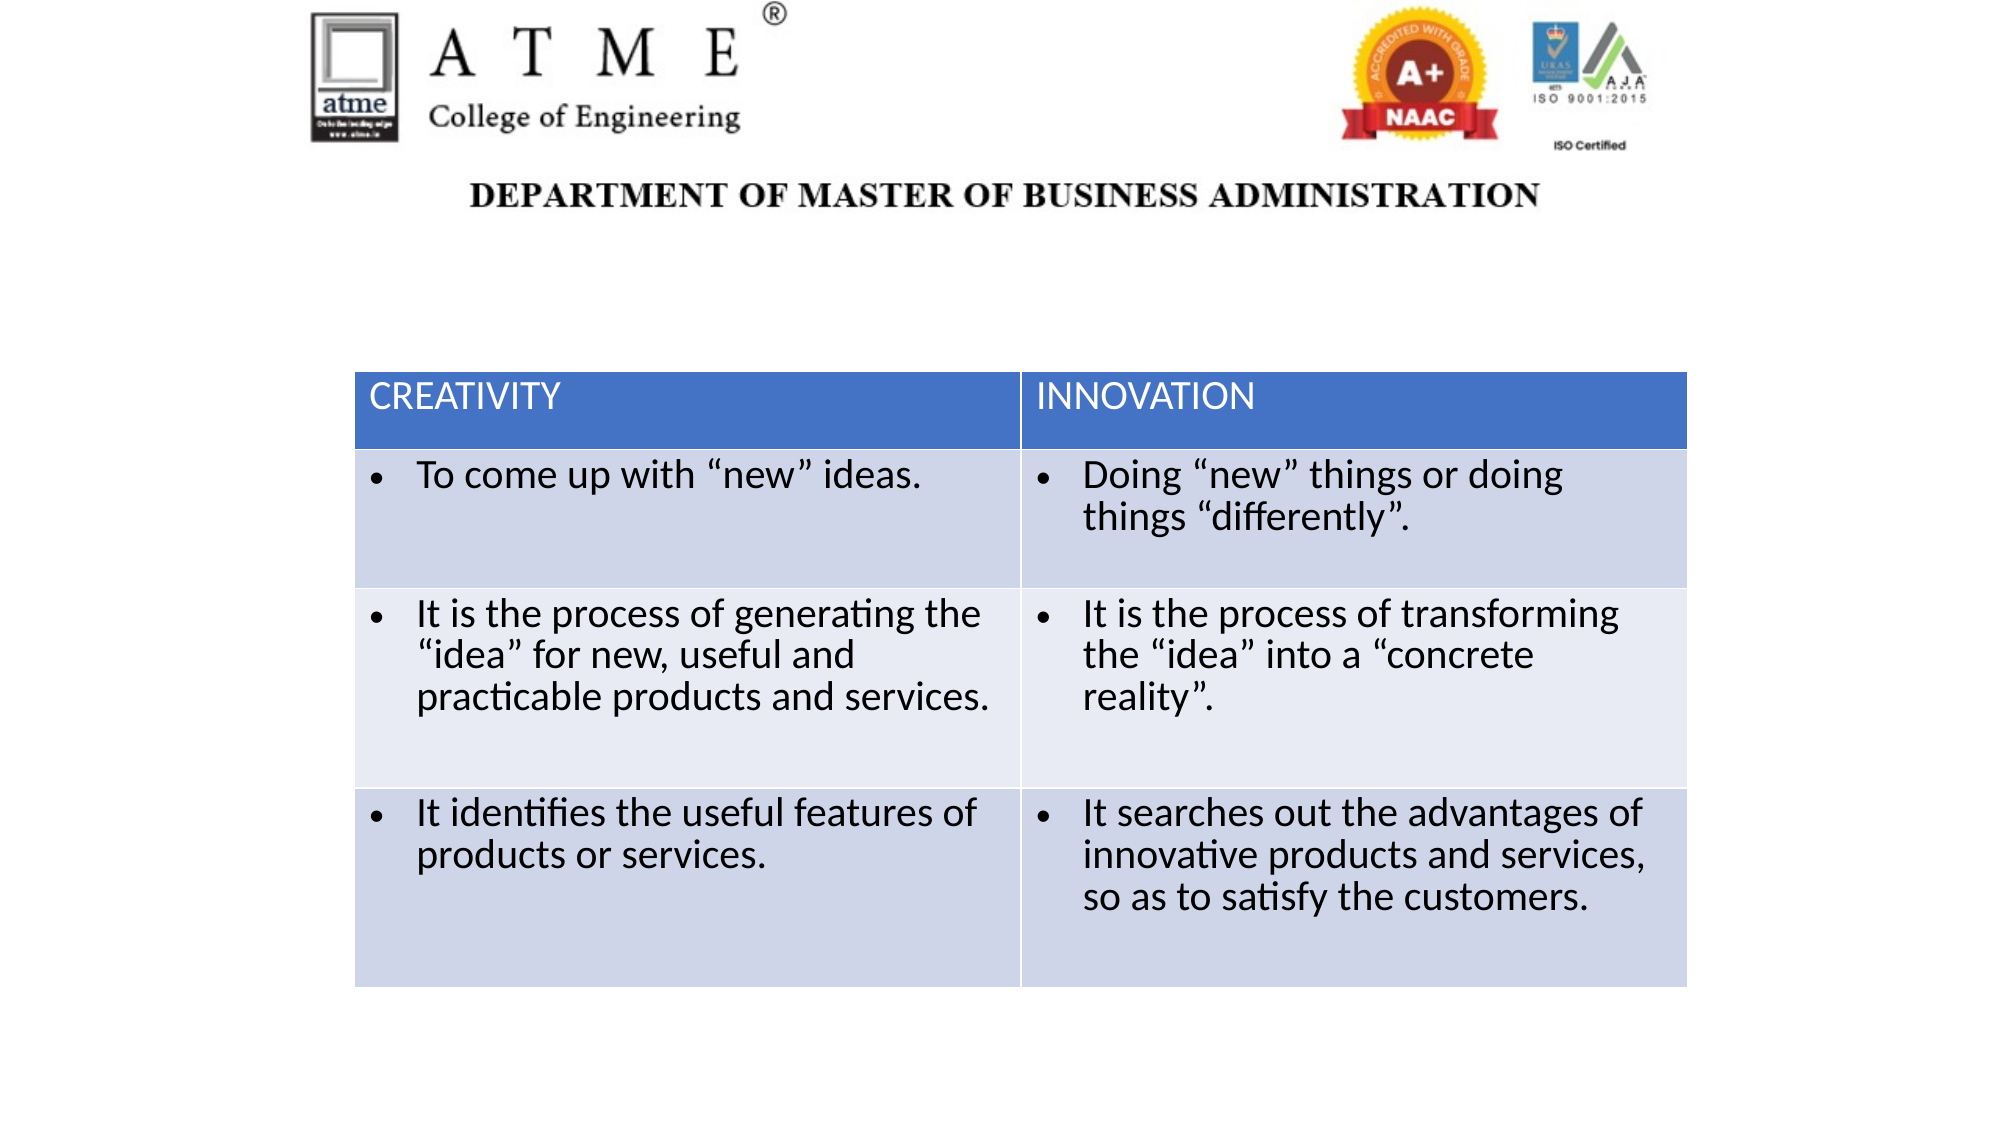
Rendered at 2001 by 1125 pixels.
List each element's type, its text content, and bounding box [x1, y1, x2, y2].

table_cell It is the process of generating the “idea” for new, useful and practicable products and services. [355, 589, 1020, 787]
table_header CREATIVITY [355, 372, 1020, 449]
table_cell It is the process of transforming the “idea” into a “concrete reality”. [1022, 589, 1687, 787]
table_cell It identifies the useful features of products or services. [355, 789, 1020, 987]
table_cell It searches out the advantages of innovative products and services, so as to satisfy the customers. [1022, 789, 1687, 987]
picture [303, 0, 1697, 215]
table_cell Doing “new” things or doing things “differently”. [1022, 450, 1687, 588]
table_header INNOVATION [1022, 372, 1687, 449]
table_cell To come up with “new” ideas. [355, 450, 1020, 588]
